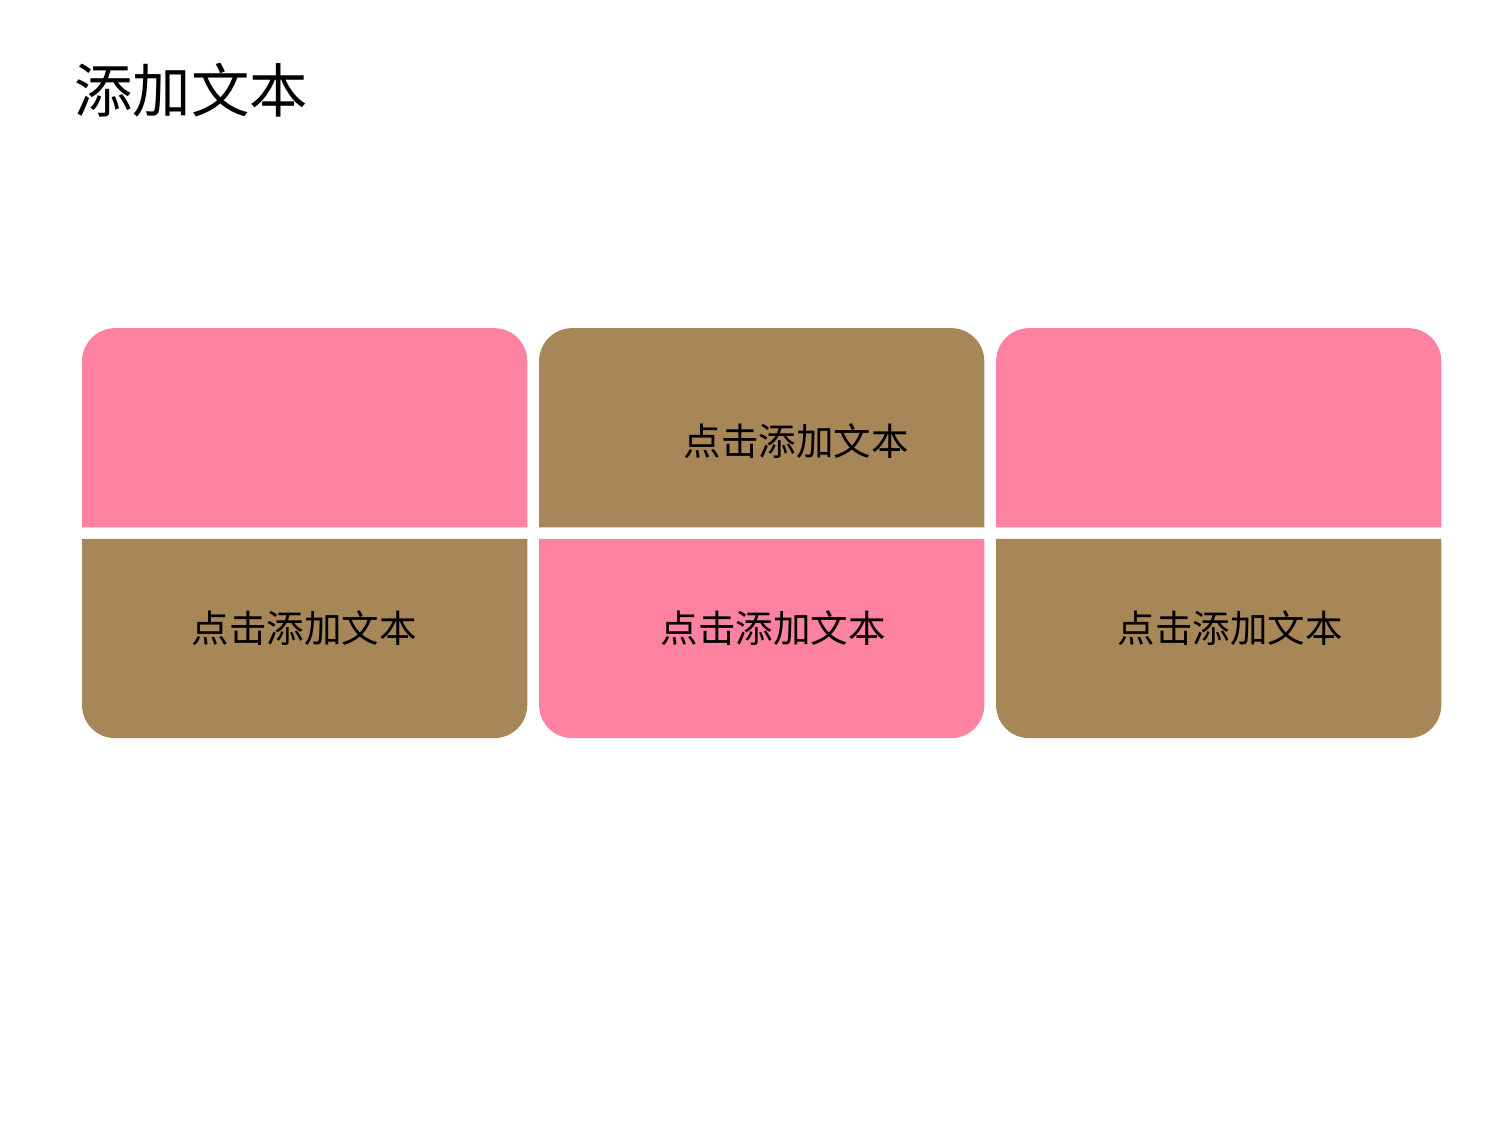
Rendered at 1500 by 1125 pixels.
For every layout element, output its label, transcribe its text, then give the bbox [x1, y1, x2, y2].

text_box 点击添加文本 [177, 597, 432, 658]
text_box [79, 326, 530, 530]
text_box [536, 536, 987, 741]
text_box [993, 536, 1444, 741]
text_box 添加文本 [60, 46, 323, 132]
text_box [993, 326, 1444, 530]
text_box 点击添加文本 [669, 410, 924, 470]
text_box [79, 536, 530, 741]
text_box [536, 326, 987, 530]
text_box 点击添加文本 [645, 597, 901, 658]
text_box 点击添加文本 [1102, 597, 1358, 658]
